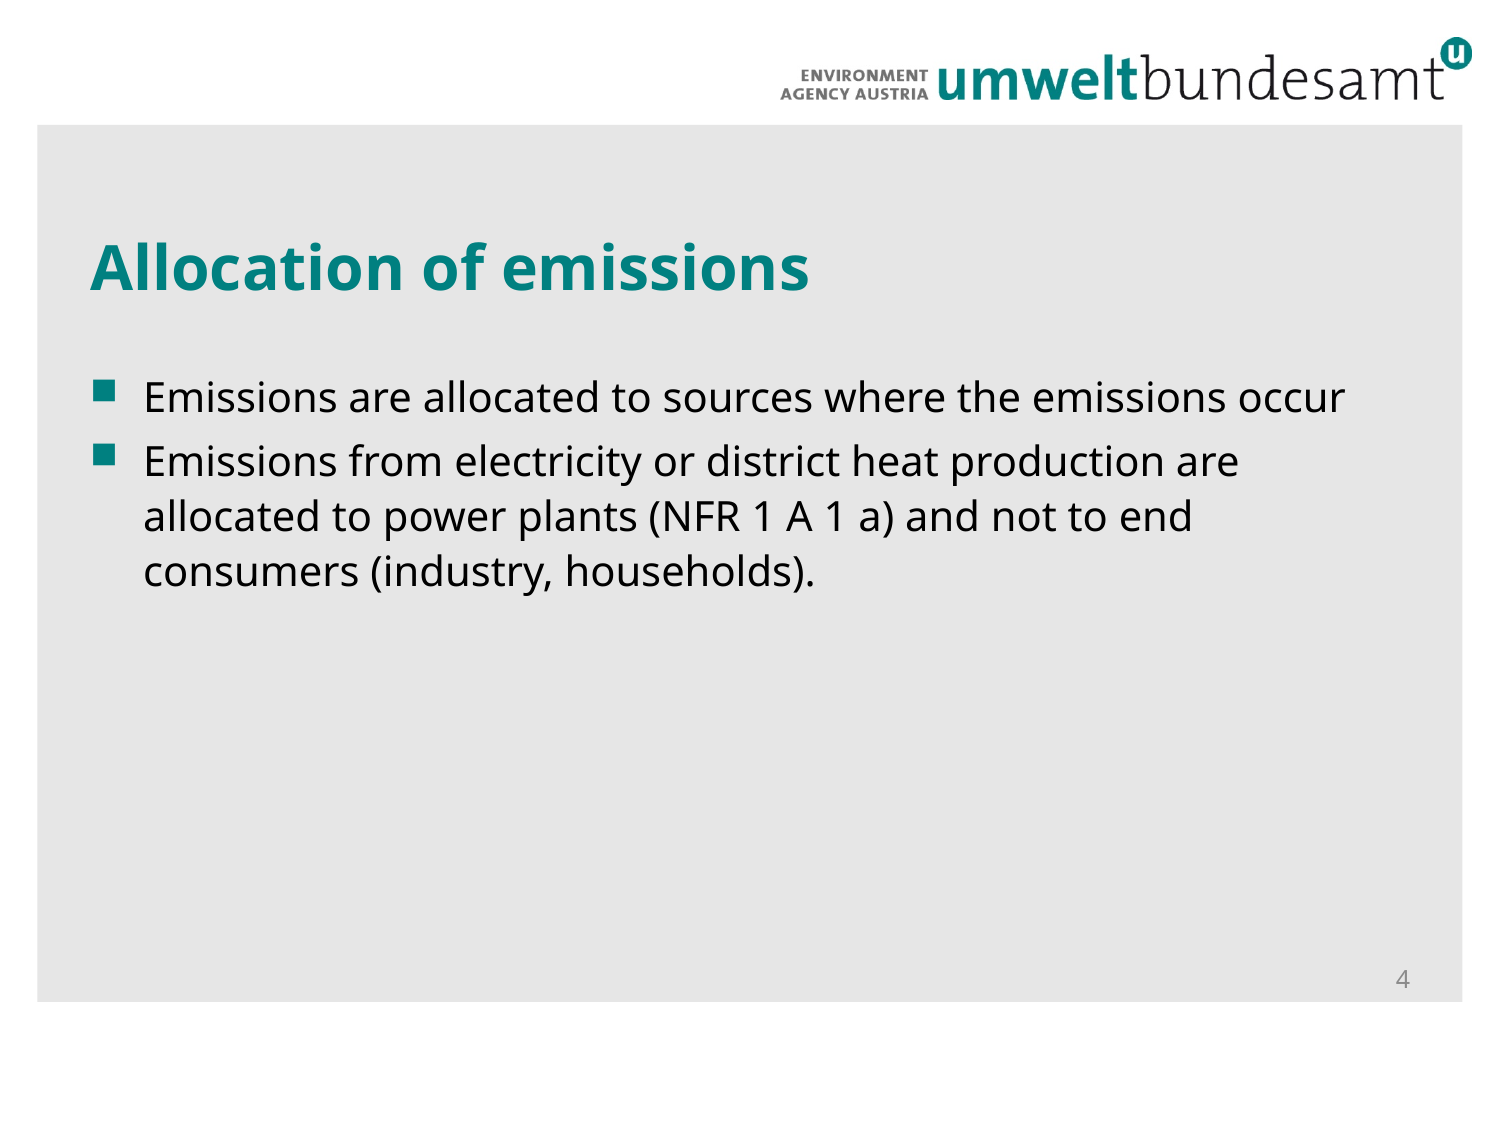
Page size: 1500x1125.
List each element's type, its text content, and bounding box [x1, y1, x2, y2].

list Emissions are allocated to sources where the emissions occur Emissions from electricity or district heat production are allocated to power plants (NFR 1 A 1 a) and not to end consumers (industry, households). [75, 358, 1425, 961]
picture [780, 37, 1472, 100]
slide_number 4 [1074, 961, 1425, 1002]
title Allocation of emissions [75, 171, 1425, 358]
